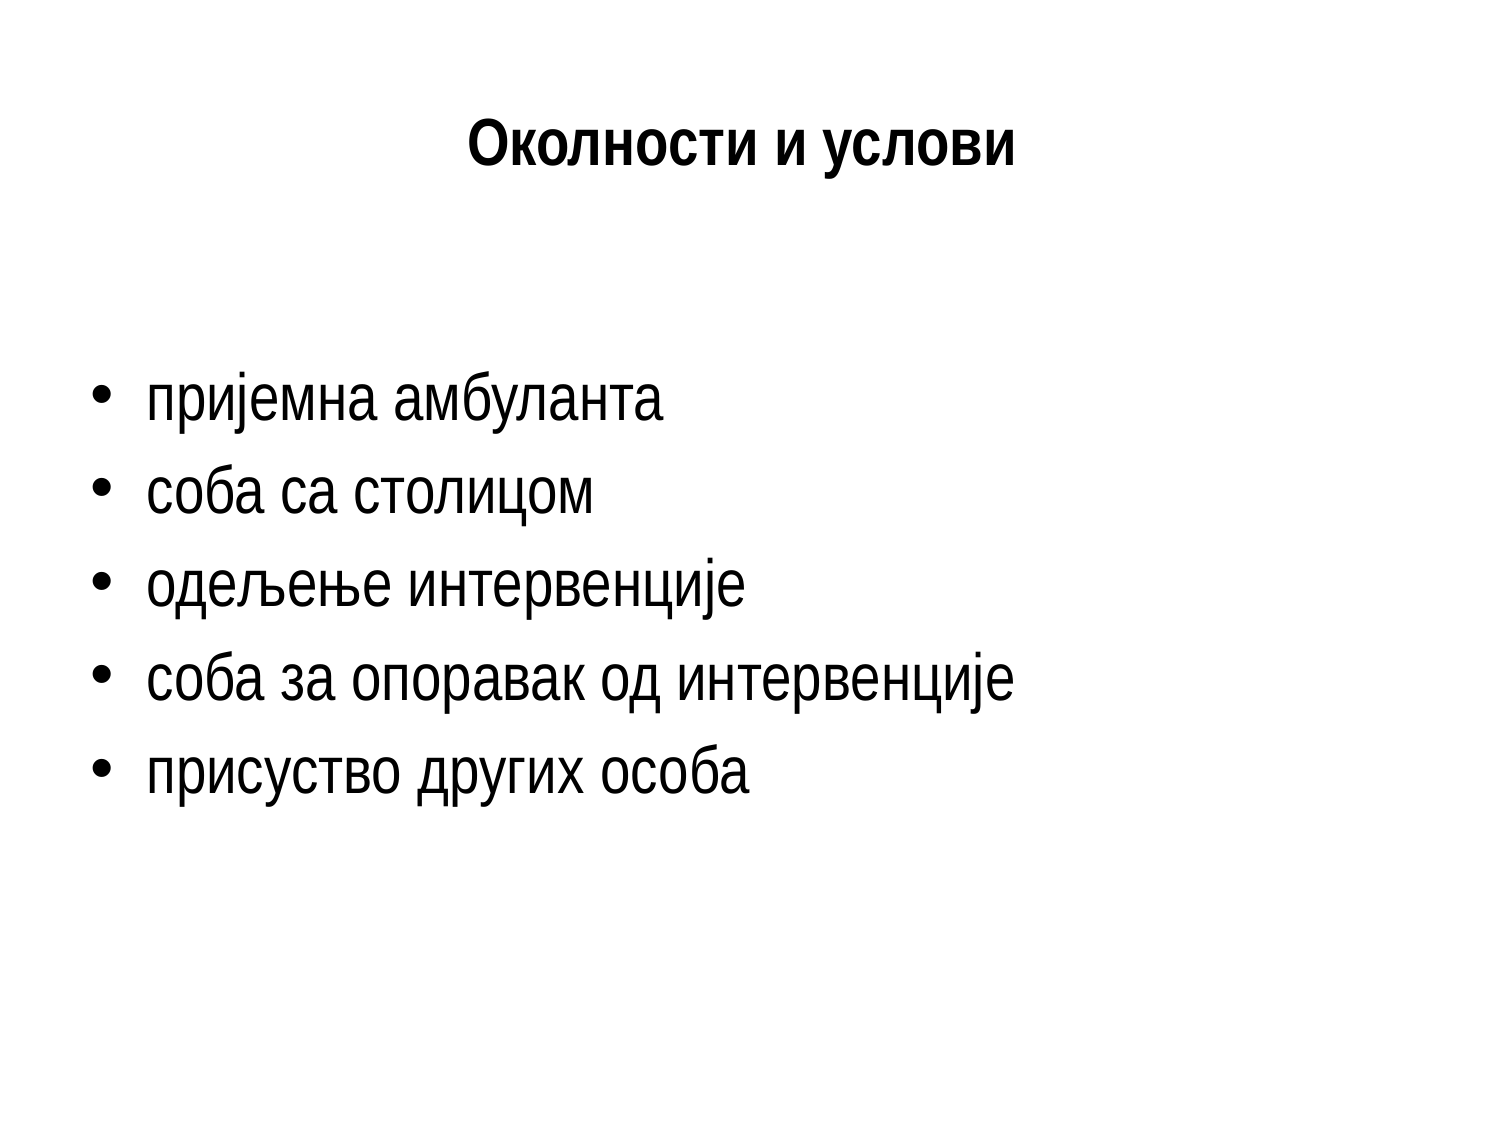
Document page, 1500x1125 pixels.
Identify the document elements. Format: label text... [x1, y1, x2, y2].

list пријемна амбуланта соба са столицом одељење интервенције соба за опоравак од интервенције присуство других особа [75, 262, 1425, 1005]
title Околности и услови [75, 45, 1425, 233]
